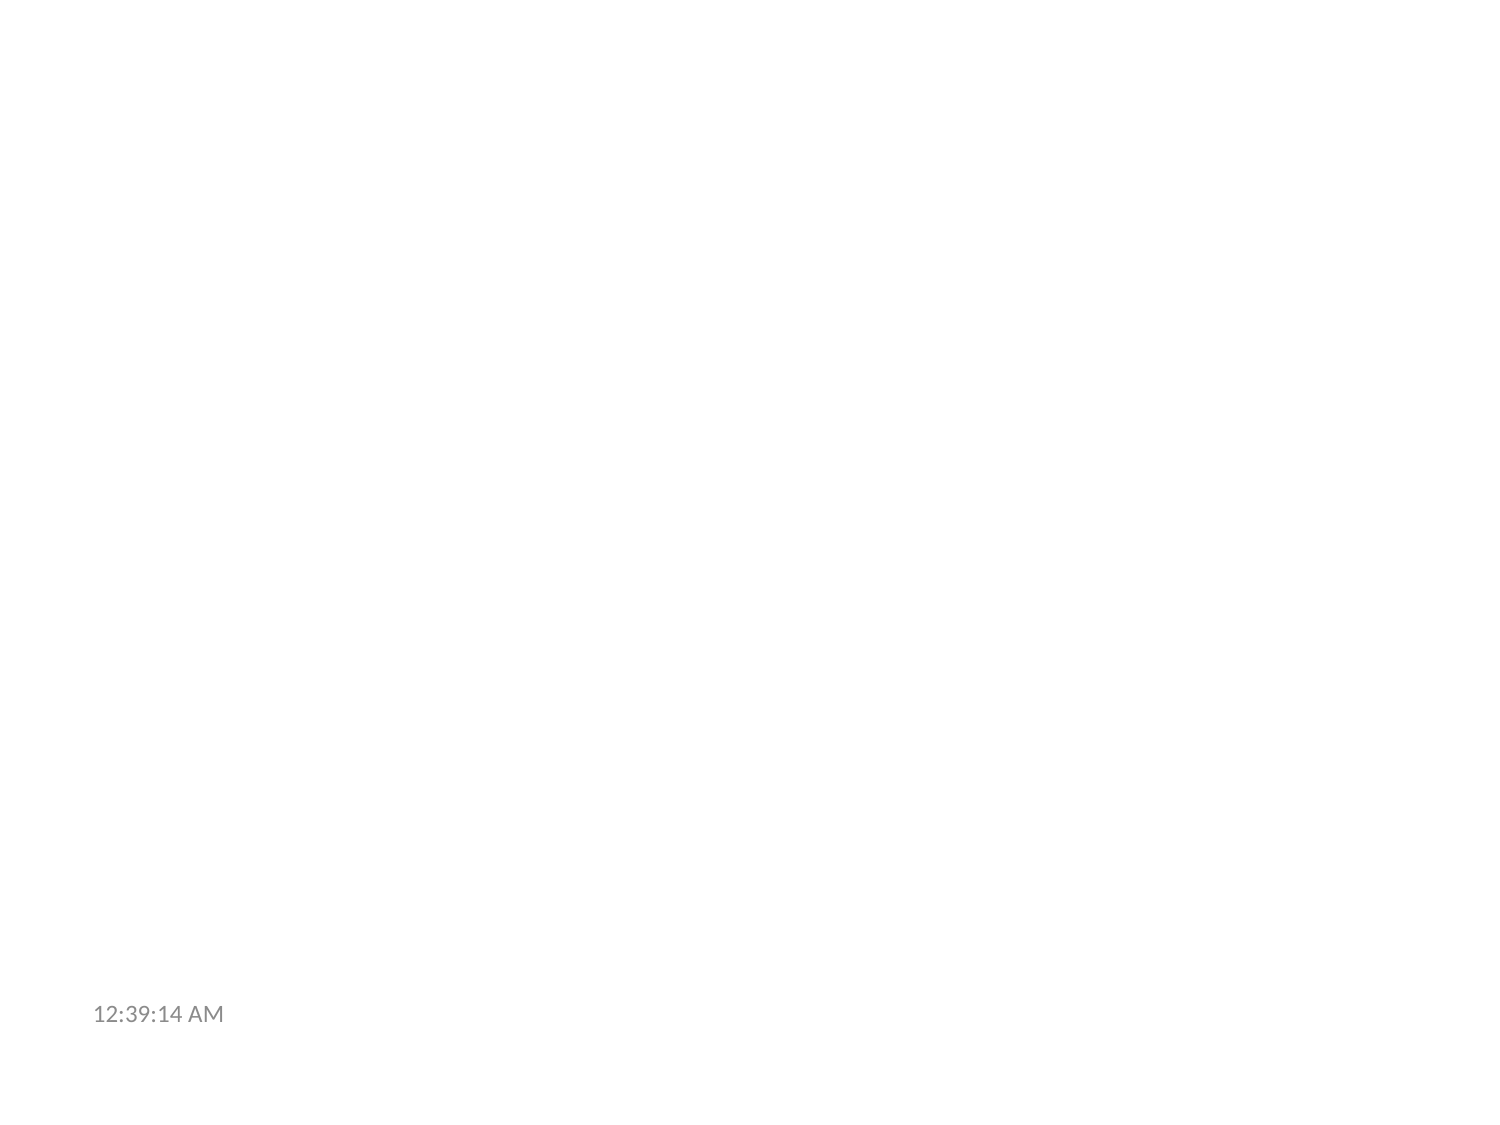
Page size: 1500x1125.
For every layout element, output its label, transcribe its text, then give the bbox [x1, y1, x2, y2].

text_box 3:35:09 PM [77, 982, 428, 1043]
